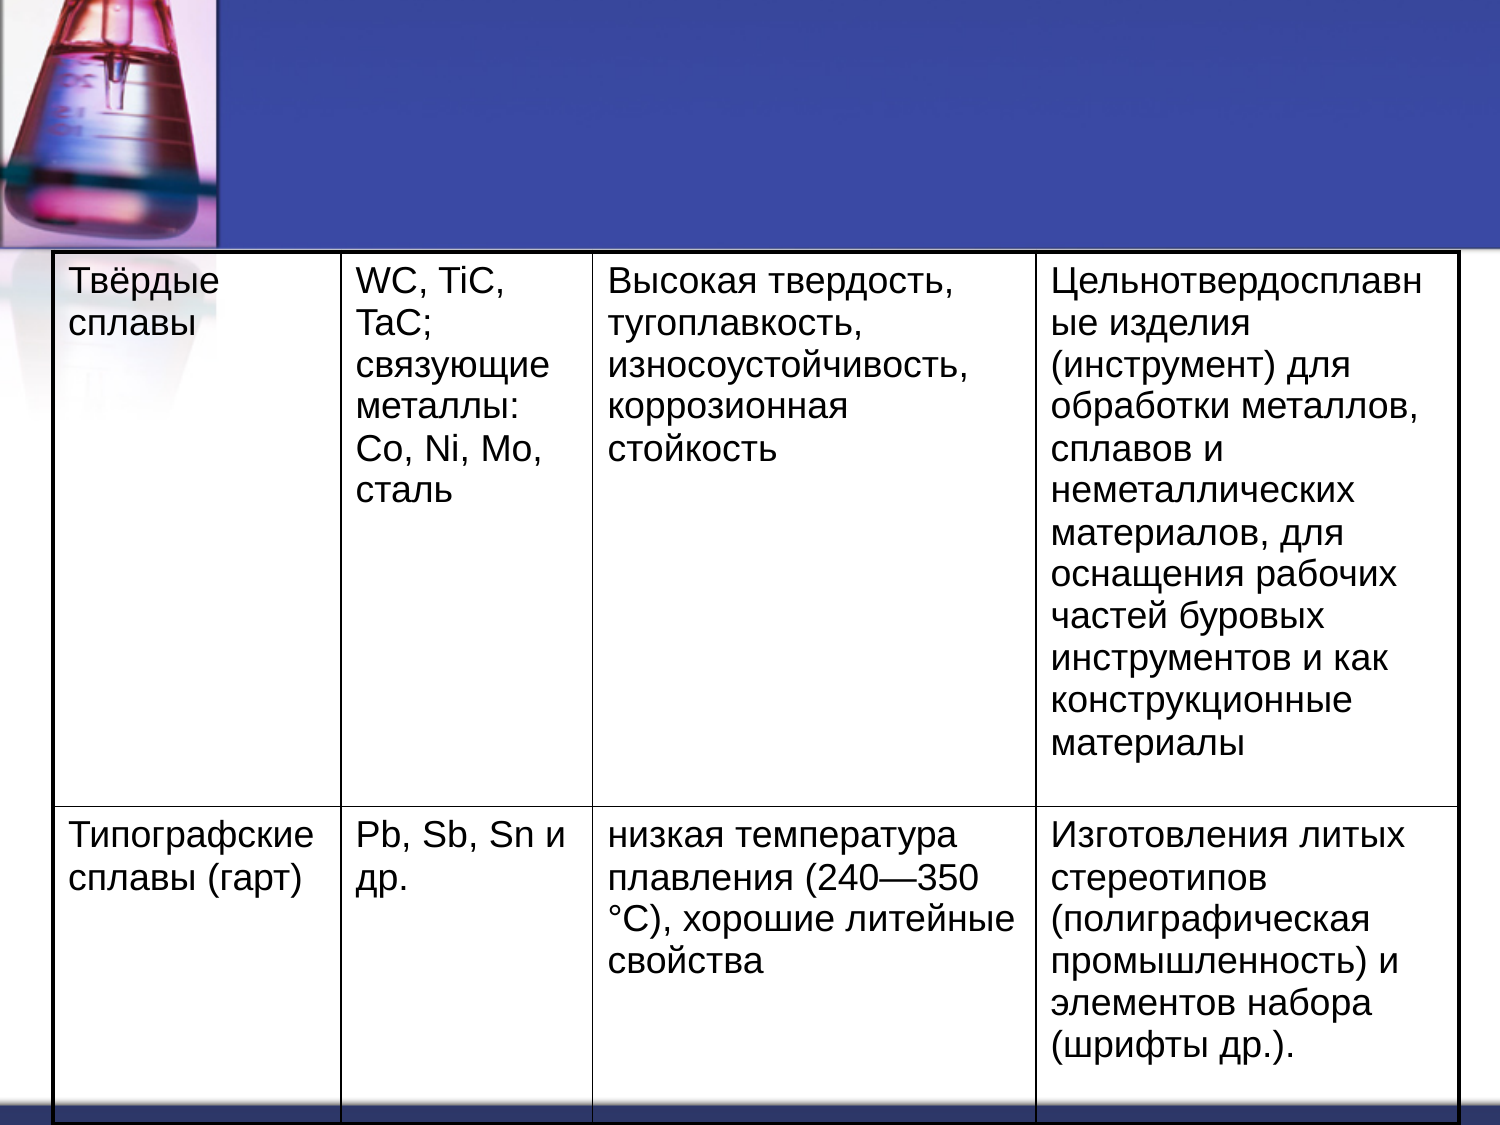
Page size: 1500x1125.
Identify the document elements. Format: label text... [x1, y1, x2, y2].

table_cell Типографские сплавы (гарт) [55, 807, 340, 1122]
table_header Высокая твердость, тугоплавкость, износоустойчивость, коррозионная стойкость [593, 254, 1035, 806]
table_cell Pb, Sb, Sn и др. [342, 807, 592, 1122]
table_cell Изготовления литых стереотипов (полиграфическая промышленность) и элементов набора (шрифты др.). [1037, 807, 1457, 1122]
picture [0, 0, 1500, 1125]
table_cell низкая температура плавления (240—350 °С), хорошие литейные свойства [593, 807, 1035, 1122]
table_header Цельнотвердосплавные изделия (инструмент) для обработки металлов, сплавов и неметаллических материалов, для оснащения рабочих частей буровых инструментов и как конструкционные материалы [1037, 254, 1457, 806]
table_header WC, TiC, TaC; связующие металлы: Co, Ni, Mo, сталь [342, 254, 592, 806]
table_header Твёрдые сплавы [55, 254, 340, 806]
